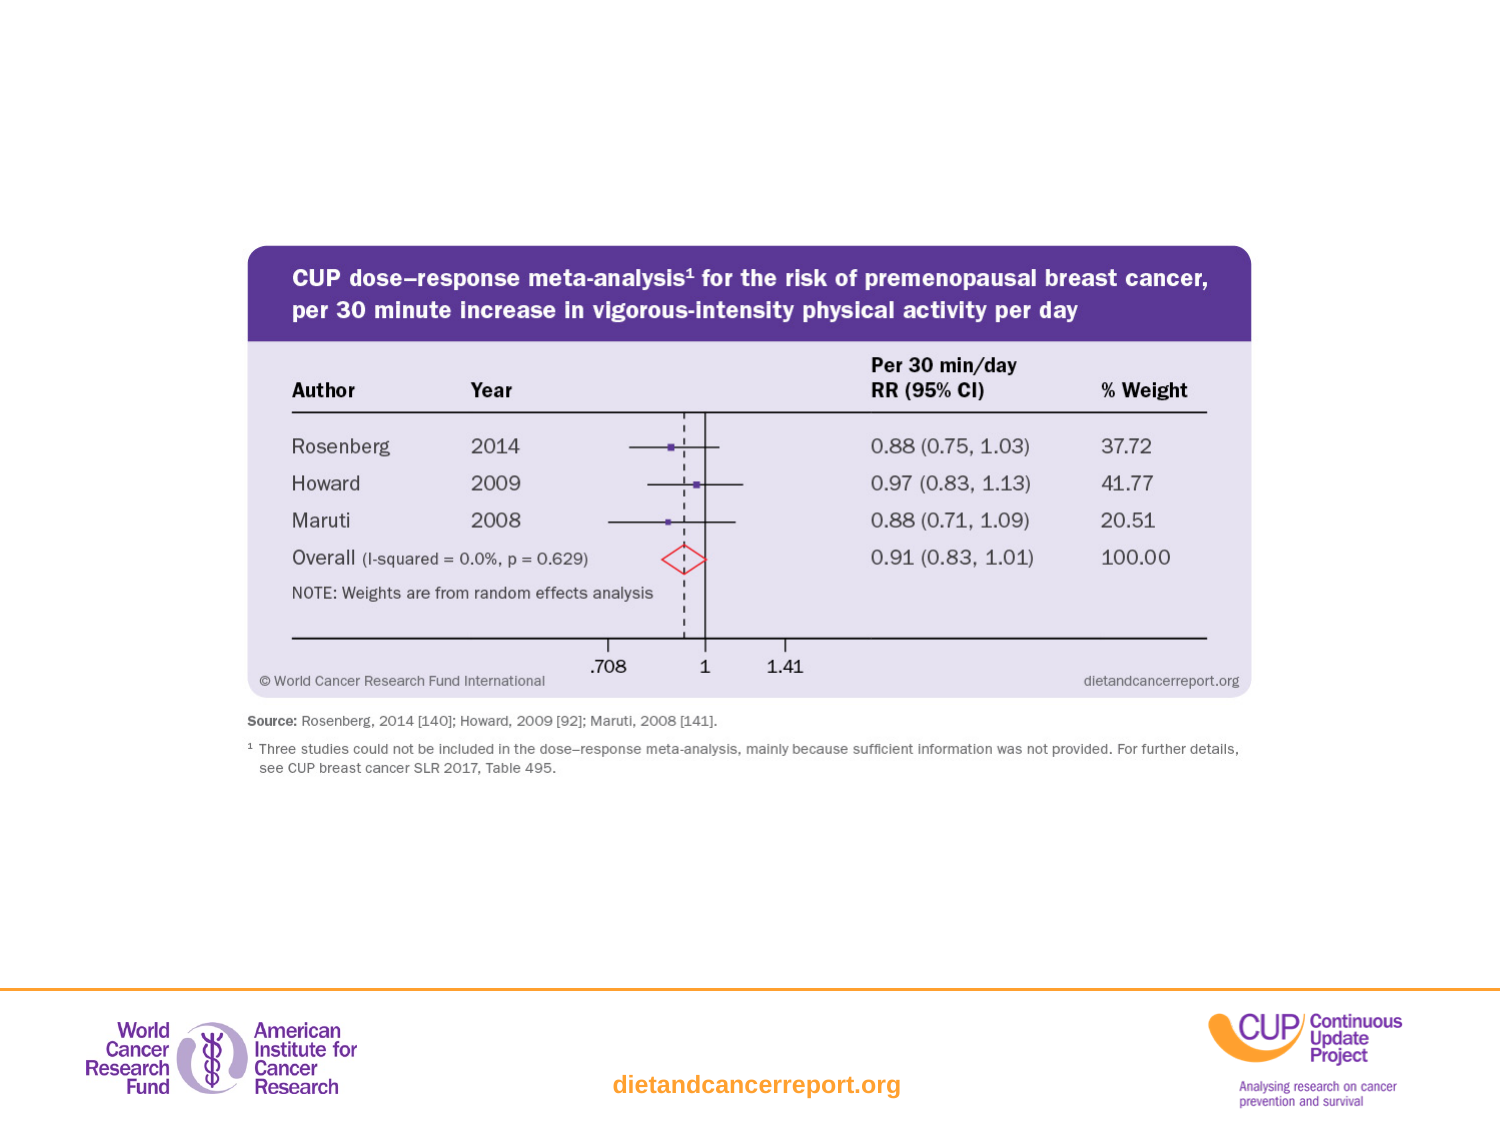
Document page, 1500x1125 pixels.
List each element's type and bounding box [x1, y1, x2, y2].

picture [218, 215, 1282, 802]
picture [86, 1022, 357, 1094]
picture [1207, 1013, 1403, 1109]
